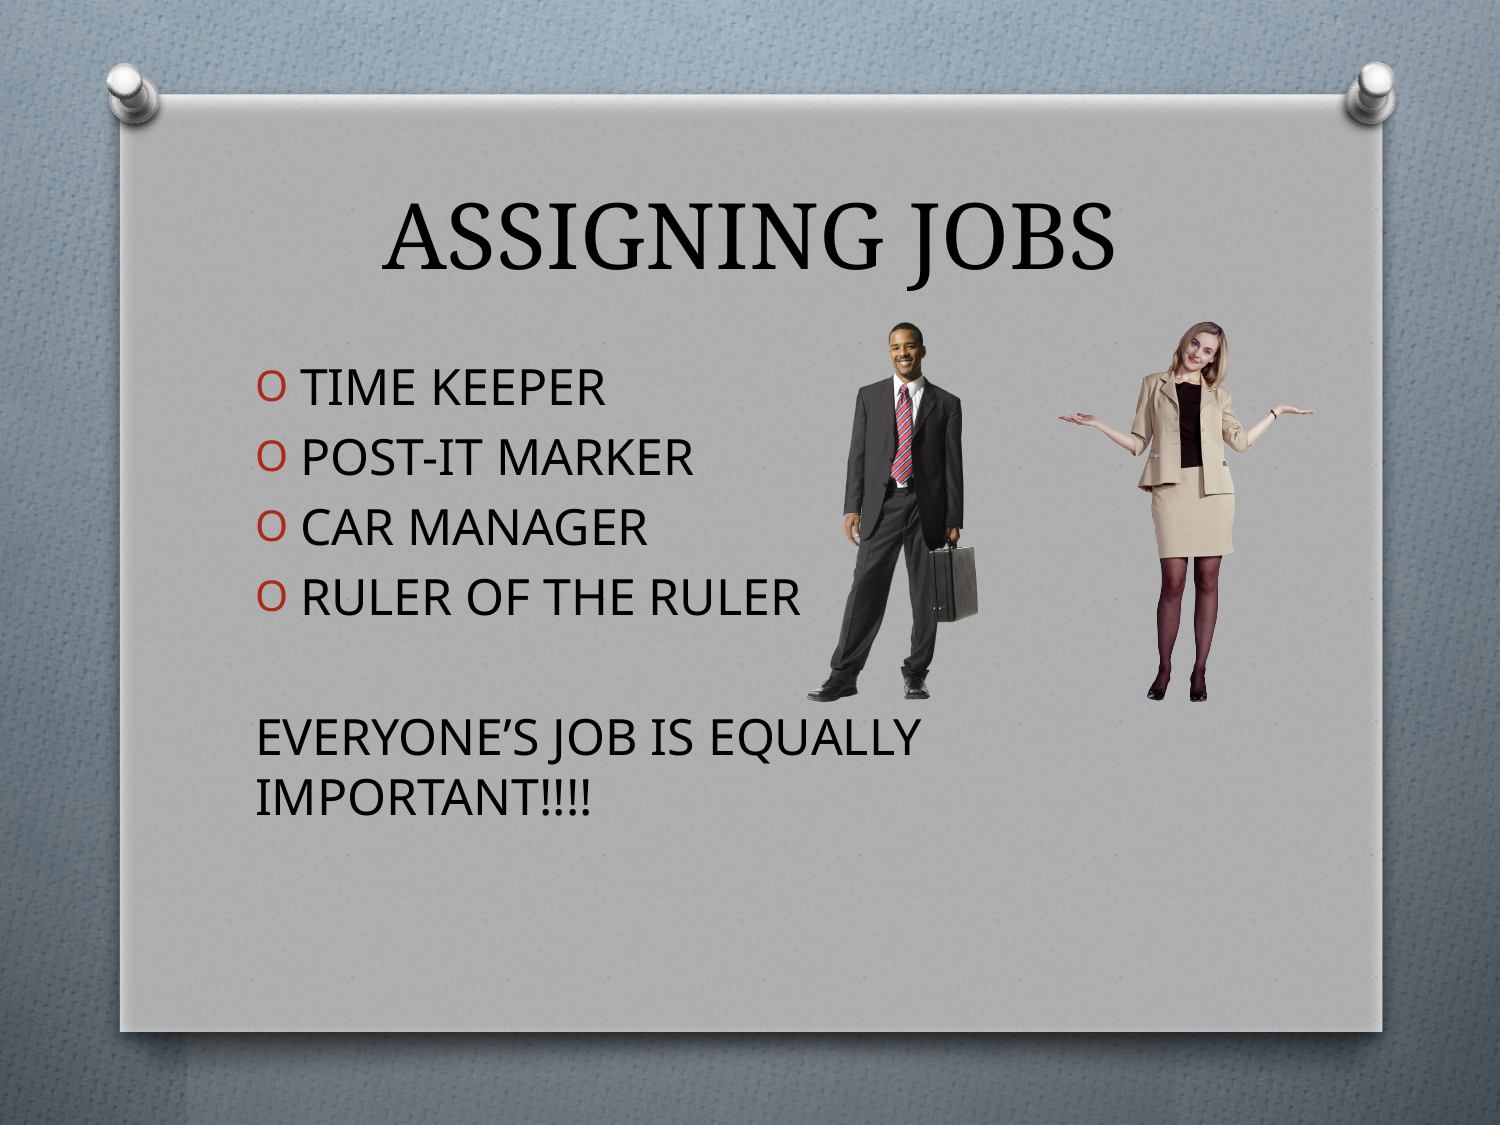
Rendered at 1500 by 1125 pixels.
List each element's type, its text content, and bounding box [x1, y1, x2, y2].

title ASSIGNING JOBS [179, 134, 1323, 332]
picture [75, 29, 198, 153]
picture [1317, 35, 1439, 156]
picture [799, 315, 985, 710]
picture [1051, 313, 1323, 710]
list TIME KEEPER POST-IT MARKER CAR MANAGER RULER OF THE RULER EVERYONE’S JOB IS EQUALLY IMPORTANT!!!! [240, 347, 1257, 939]
